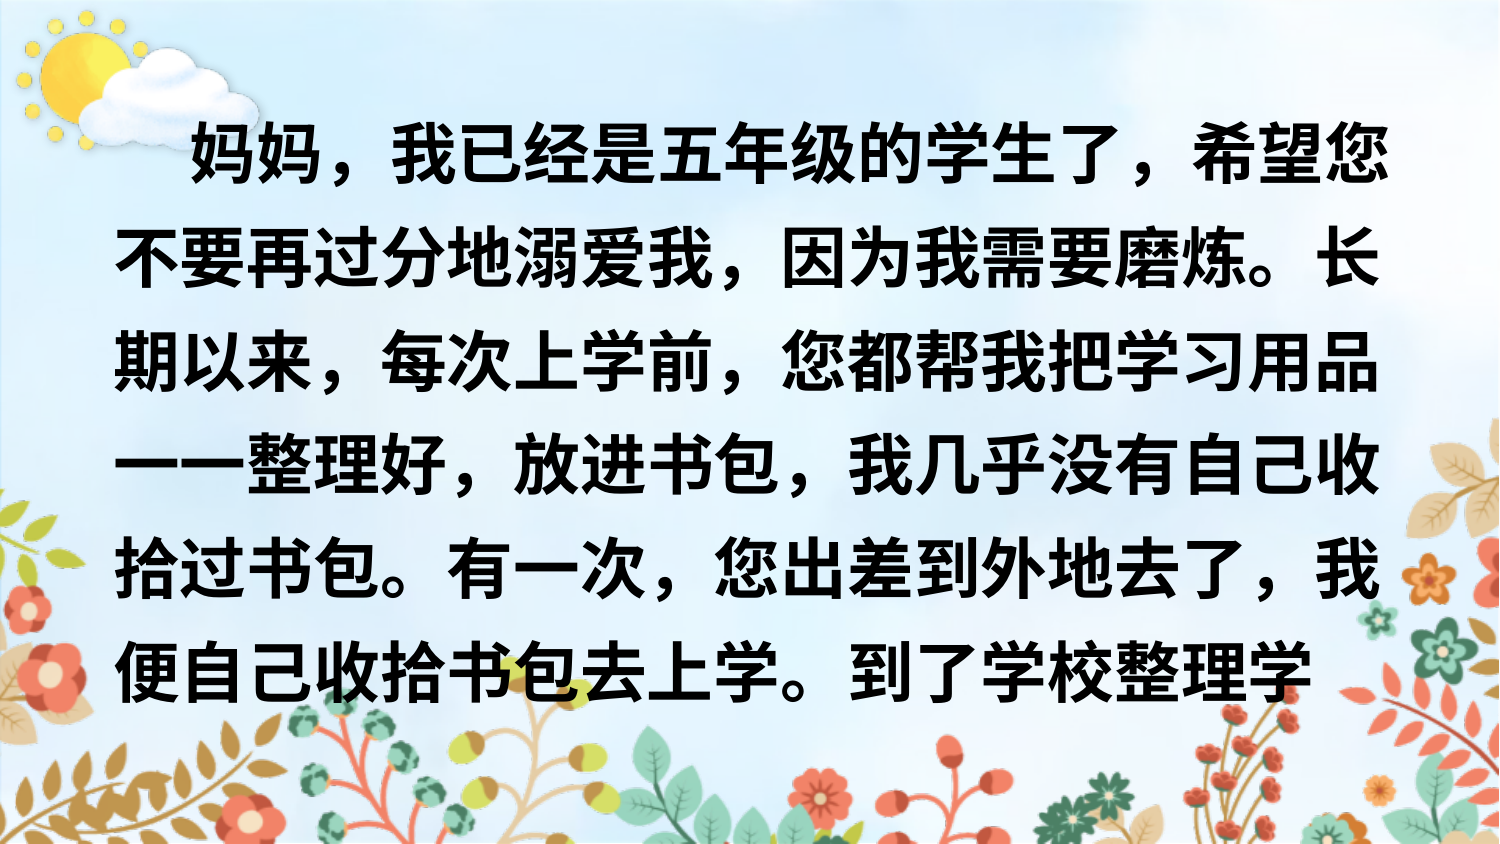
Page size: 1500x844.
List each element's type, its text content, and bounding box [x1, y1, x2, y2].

picture [0, 0, 1500, 844]
text_box 妈妈，我已经是五年级的学生了，希望您不要再过分地溺爱我，因为我需要磨炼。长期以来，每次上学前，您都帮我把学习用品一一整理好，放进书包，我几乎没有自己收拾过书包。有一次，您出差到外地去了，我便自己收拾书包去上学。到了学校整理学 [98, 80, 1408, 719]
